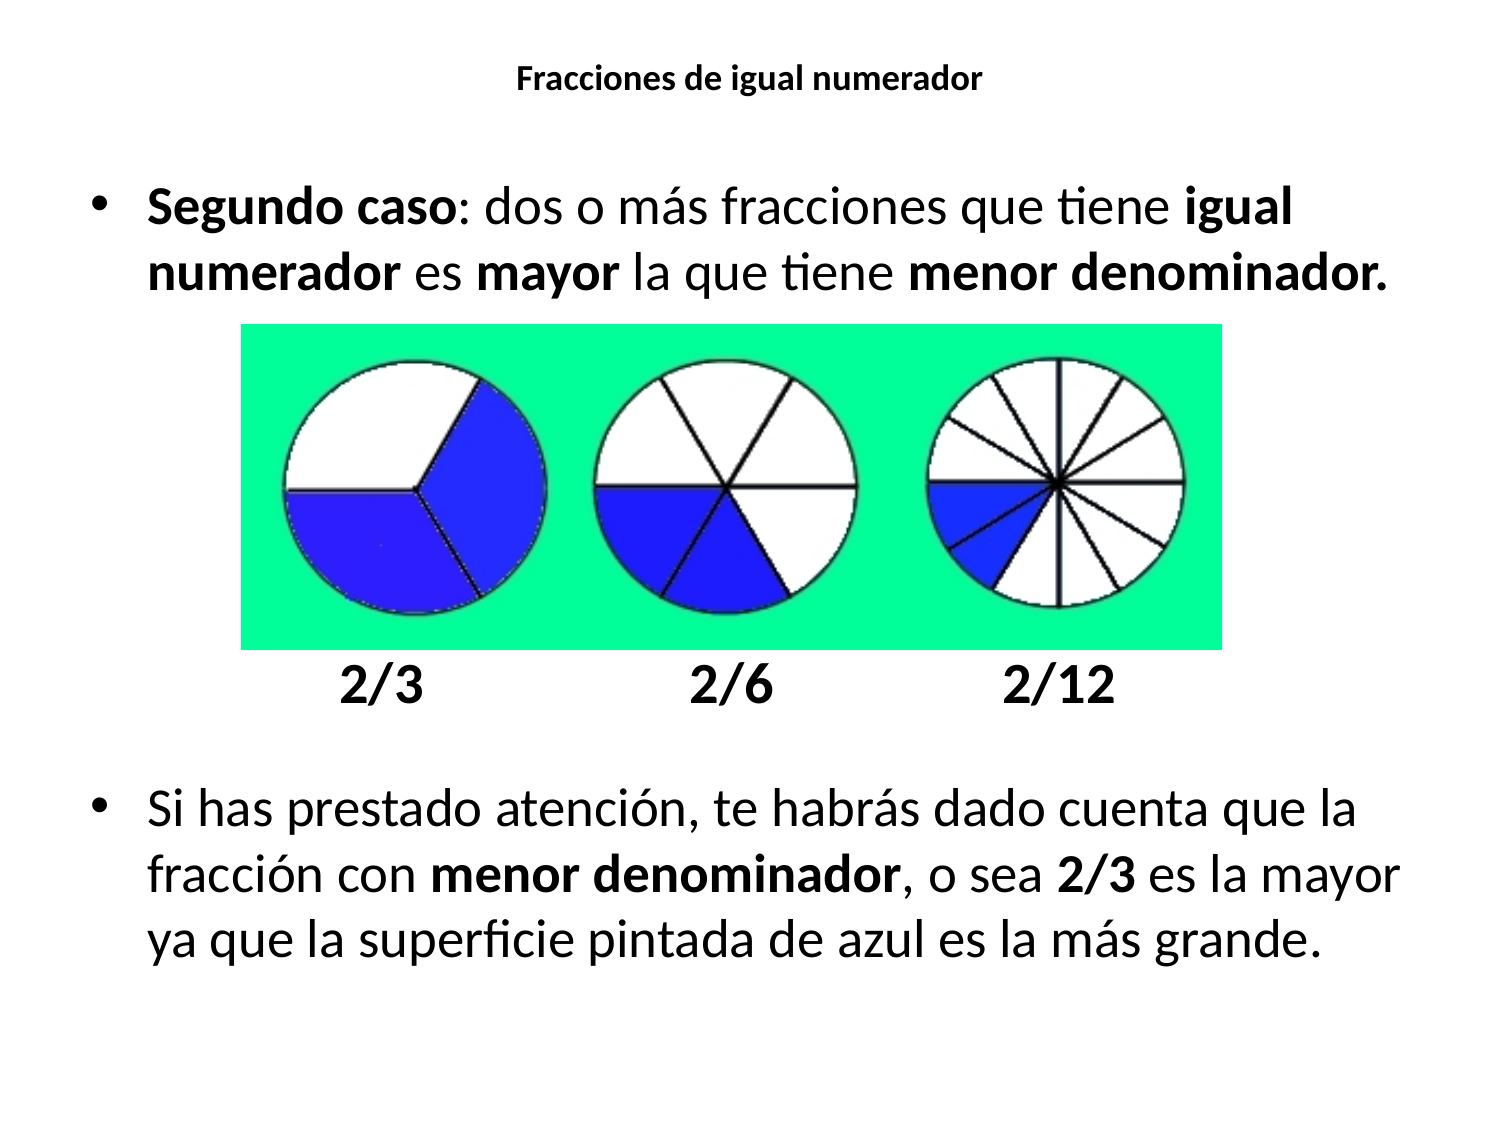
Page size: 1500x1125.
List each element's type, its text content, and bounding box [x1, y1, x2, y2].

list Segundo caso: dos o más fracciones que tiene igual numerador es mayor la que tiene menor denominador. Si has prestado atención, te habrás dado cuenta que la fracción con menor denominador, o sea 2/3 es la mayor ya que la superficie pintada de azul es la más grande. [75, 162, 1425, 1005]
picture [241, 324, 1222, 651]
text_box 2/3 [324, 659, 463, 723]
title Fracciones de igual numerador [75, 45, 1425, 150]
text_box 2/6 [674, 659, 813, 723]
text_box 2/12 [987, 659, 1150, 723]
